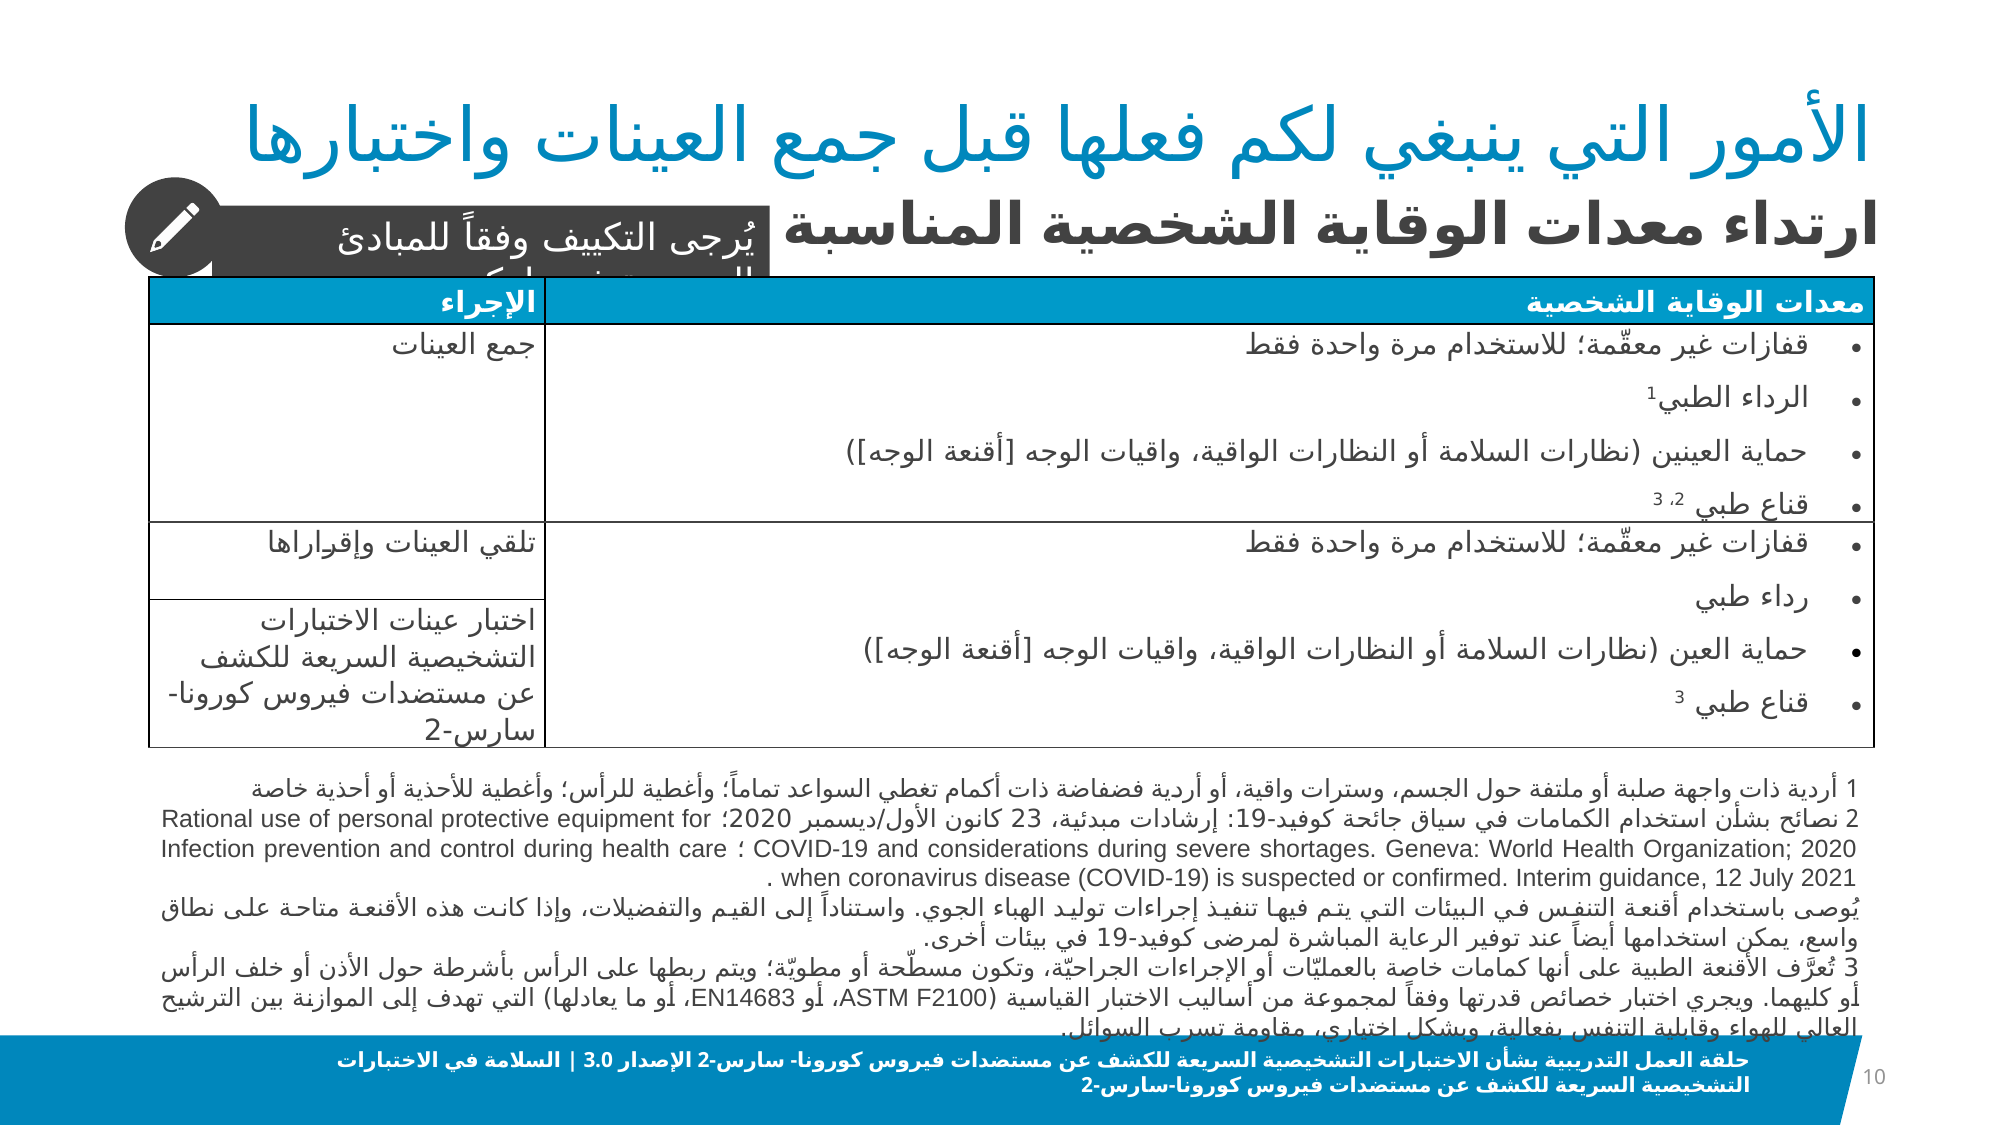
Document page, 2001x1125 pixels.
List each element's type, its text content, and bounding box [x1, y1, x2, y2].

table_header معدات الوقاية الشخصية [546, 278, 1873, 323]
title الأمور التي ينبغي لكم فعلها قبل جمع العينات واختبارها [149, 22, 1874, 178]
list ارتداء معدات الوقاية الشخصية المناسبة [196, 178, 1897, 907]
slide_number 10 [1862, 1030, 1947, 1125]
table_cell اختبار عينات الاختبارات التشخيصية السريعة للكشف عن مستضدات فيروس كورونا-سارس-2 [150, 600, 544, 747]
table_cell جمع العينات [150, 325, 544, 521]
text_box 1 أردية ذات واجهة صلبة أو ملتفة حول الجسم، وسترات واقية، أو أردية فضفاضة ذات أكمام تغطي السواعد تماماً؛ وأغطية للرأس؛ وأغطية للأحذية أو أحذية خاصة 2 نصائح بشأن استخدام الكمامات في سياق جائحة كوفيد-19: إرشادات مبدئية، 23 كانون الأول/ديسمبر 2020؛ Rational use of personal protective equipment for COVID-19 and considerations during severe shortages. Geneva: World Health Organization; 2020 ؛ Infection prevention and control during health care when coronavirus disease (‎COVID-19)‎ is suspected or confirmed. Interim guidance, 12 July 2021 . يُوصى باستخدام أقنعة التنفس في البيئات التي يتم فيها تنفيذ إجراءات توليد الهباء الجوي. واستناداً إلى القيم والتفضيلات، وإذا كانت هذه الأقنعة متاحة على نطاق واسع، يمكن استخدامها أيضاً عند توفير الرعاية المباشرة لمرضى كوفيد-19 في بيئات أخرى. 3 تُعرَّف الأقنعة الطبية على أنها كمامات خاصة بالعمليّات أو الإجراءات الجراحيّة، وتكون مسطّحة أو مطويّة؛ ويتم ربطها على الرأس بأشرطة حول الأذن أو خلف الرأس أو كليهما. ويجري اختبار خصائص قدرتها وفقاً لمجموعة من أساليب الاختبار القياسية (ASTM F2100، أو EN14683، أو ما يعادلها) التي تهدف إلى الموازنة بين الترشيح العالي للهواء وقابلية التنفس بفعالية، وبشكل اختياري، مقاومة تسرب السوائل. [145, 764, 1874, 1049]
table_cell تلقي العينات وإقراراها [150, 523, 544, 599]
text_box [125, 178, 770, 277]
table_cell قفازات غير معقّمة؛ للاستخدام مرة واحدة فقط رداء طبي حماية العين (نظارات السلامة أو النظارات الواقية، واقيات الوجه [أقنعة الوجه]) قناع طبي 3 [546, 523, 1873, 747]
footer حلقة العمل التدريبية بشأن الاختبارات التشخيصية السريعة للكشف عن مستضدات فيروس كورونا- سارس-2 الإصدار 3.0 | السلامة في الاختبارات التشخيصية السريعة للكشف عن مستضدات فيروس كورونا-سارس-2 [249, 1049, 1751, 1125]
table_cell قفازات غير معقّمة؛ للاستخدام مرة واحدة فقط الرداء الطبي1 حماية العينين (نظارات السلامة أو النظارات الواقية، واقيات الوجه [أقنعة الوجه]) قناع طبي 2، 3 [546, 325, 1873, 521]
table_header الإجراء [150, 278, 544, 323]
